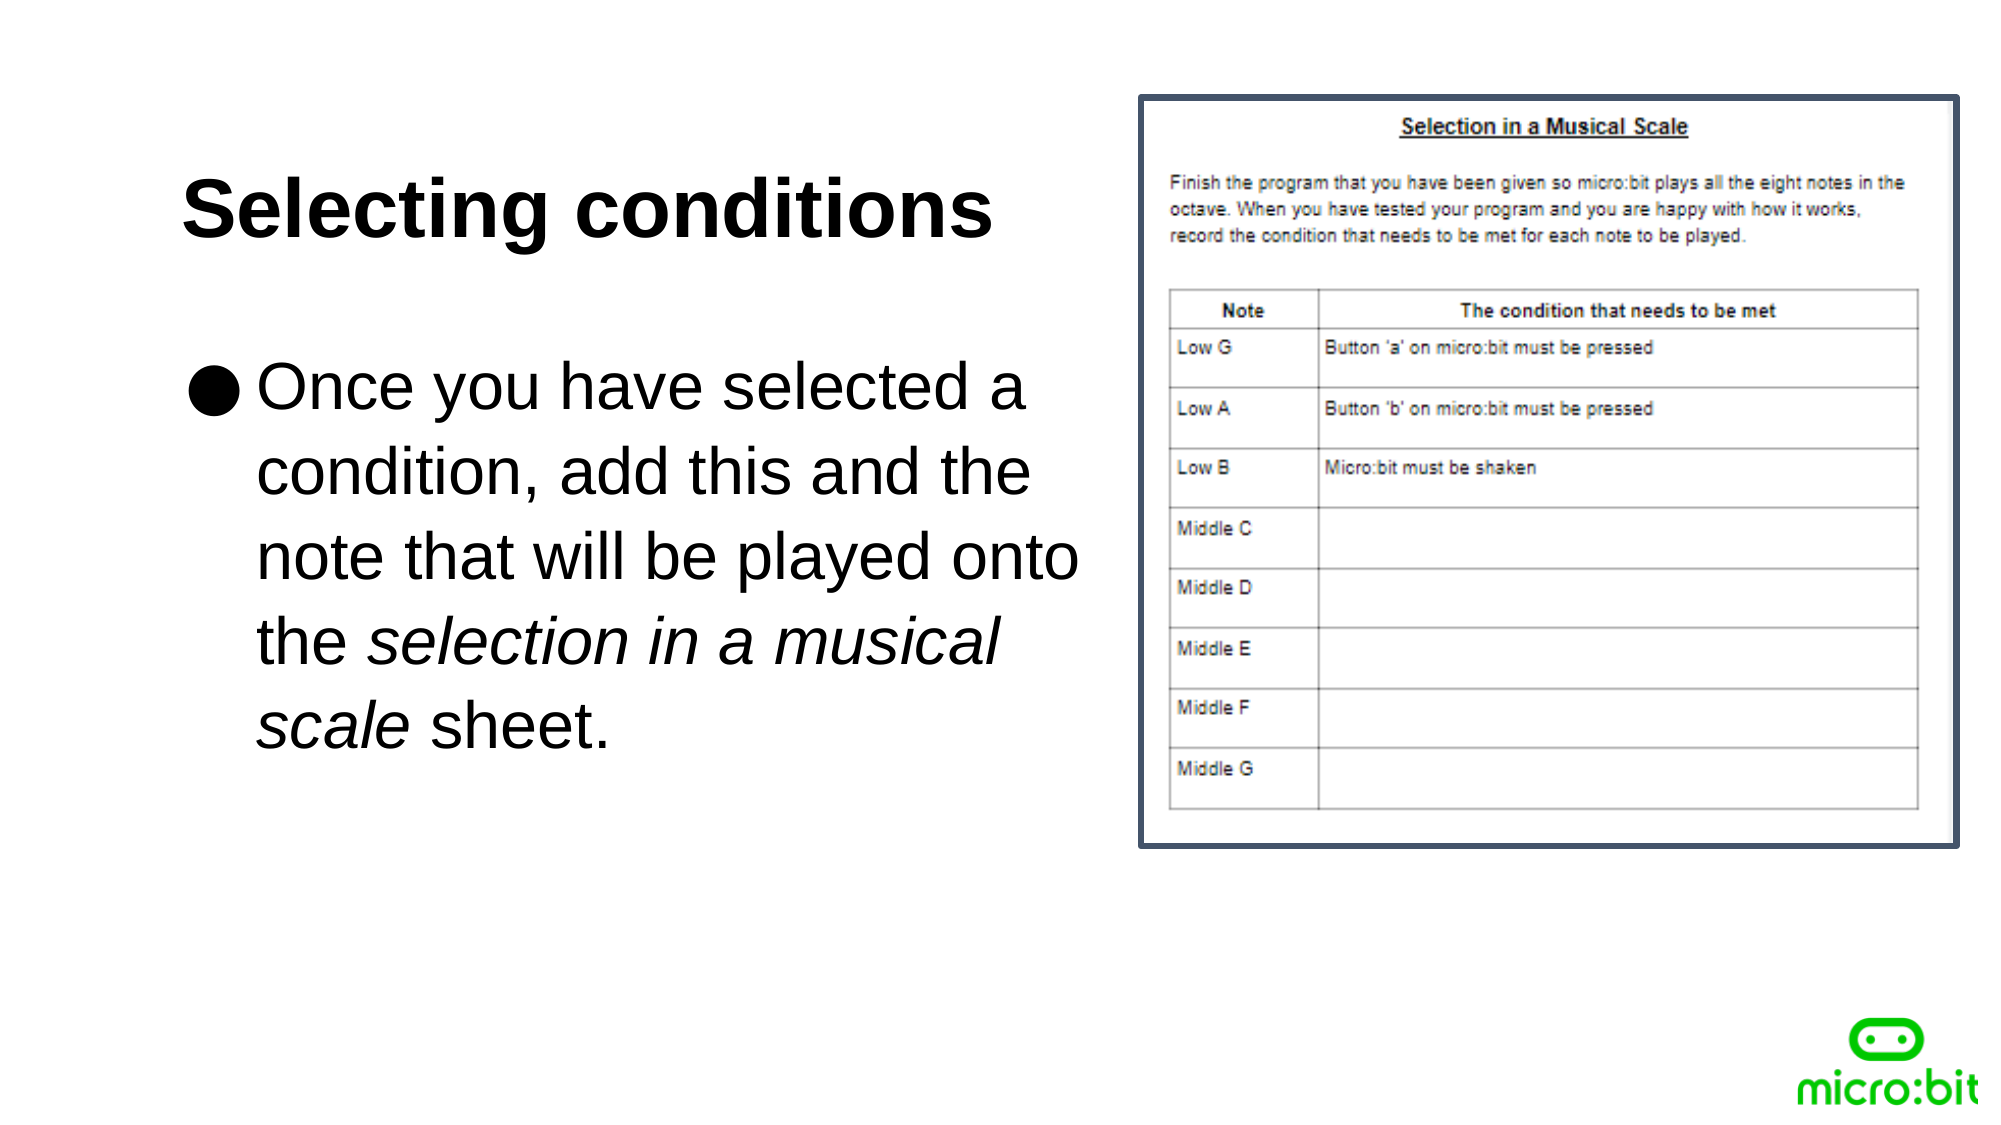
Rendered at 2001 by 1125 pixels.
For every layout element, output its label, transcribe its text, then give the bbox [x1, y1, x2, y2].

text_box Selecting conditions Once you have selected a condition, add this and the note that will be played onto the selection in a musical scale sheet. [166, 60, 1119, 884]
picture [1143, 100, 1954, 844]
picture [1797, 1017, 1978, 1106]
